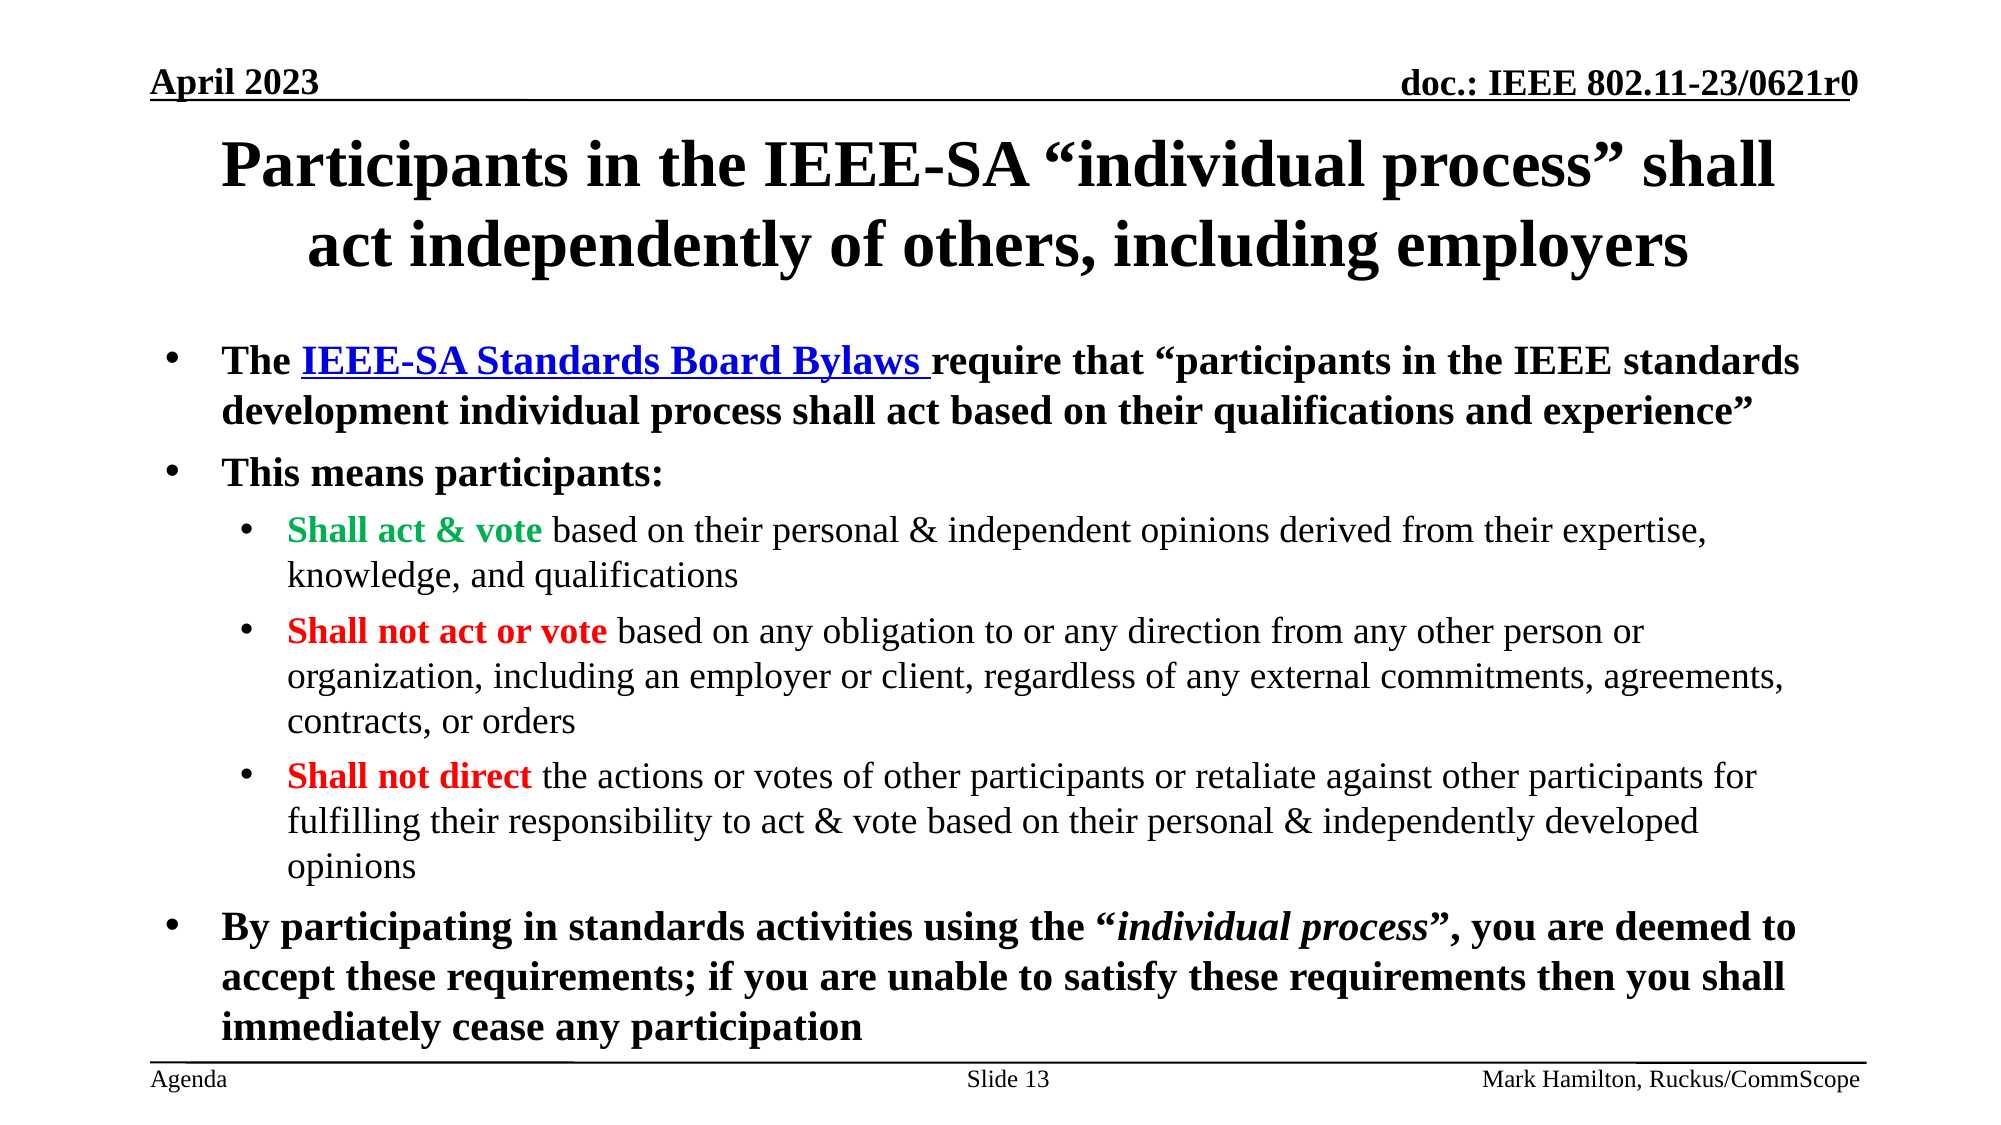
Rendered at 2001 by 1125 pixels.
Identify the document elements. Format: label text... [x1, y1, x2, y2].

title Participants in the IEEE-SA “individual process” shall act independently of others, including employers [149, 112, 1850, 288]
list The IEEE-SA Standards Board Bylaws require that “participants in the IEEE standards development individual process shall act based on their qualifications and experience” This means participants: Shall act & vote based on their personal & independent opinions derived from their expertise, knowledge, and qualifications Shall not act or vote based on any obligation to or any direction from any other person or organization, including an employer or client, regardless of any external commitments, agreements, contracts, or orders Shall not direct the actions or votes of other participants or retaliate against other participants for fulfilling their responsibility to act & vote based on their personal & independently developed opinions By participating in standards activities using the “individual process”, you are deemed to accept these requirements; if you are unable to satisfy these requirements then you shall immediately cease any participation [149, 324, 1850, 1000]
slide_number Slide 13 [950, 1061, 1067, 1123]
